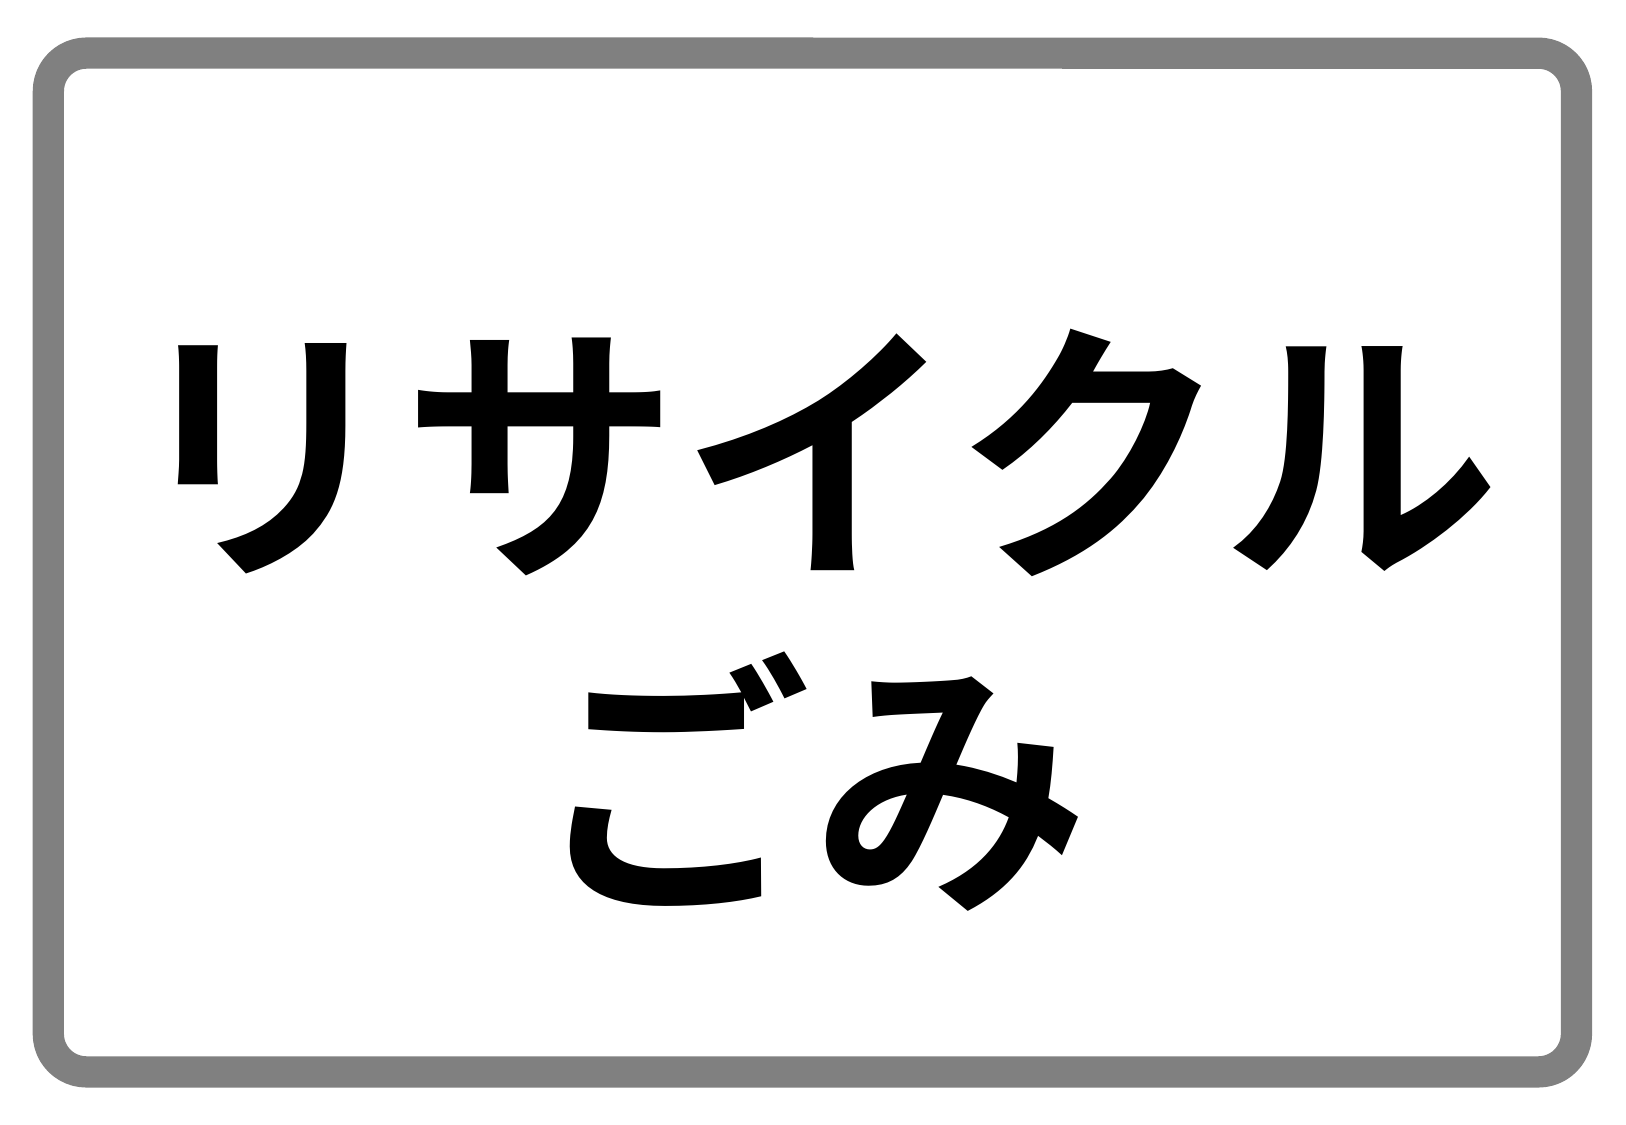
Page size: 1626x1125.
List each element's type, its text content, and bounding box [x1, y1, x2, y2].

text_box リサイクル ごみ [48, 274, 1577, 954]
text_box [46, 50, 1579, 1075]
